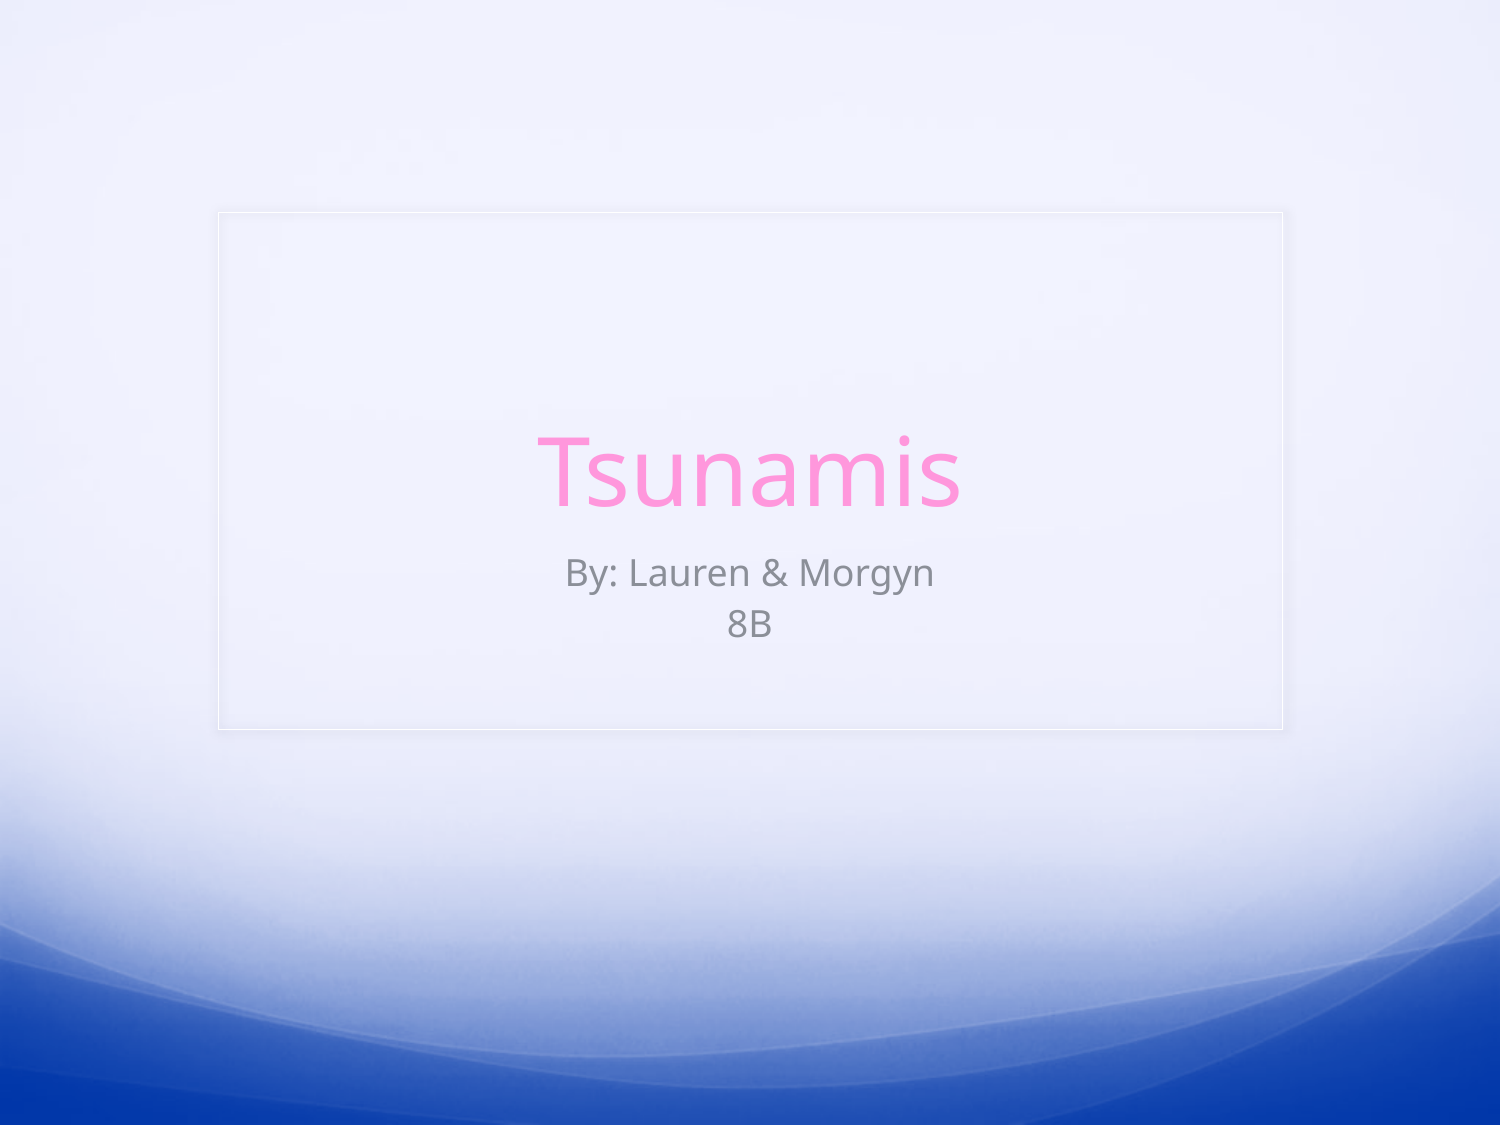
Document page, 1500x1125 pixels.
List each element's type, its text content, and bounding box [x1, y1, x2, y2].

subtitle By: Lauren & Morgyn 8B [217, 541, 1283, 692]
title Tsunamis [217, 249, 1283, 533]
